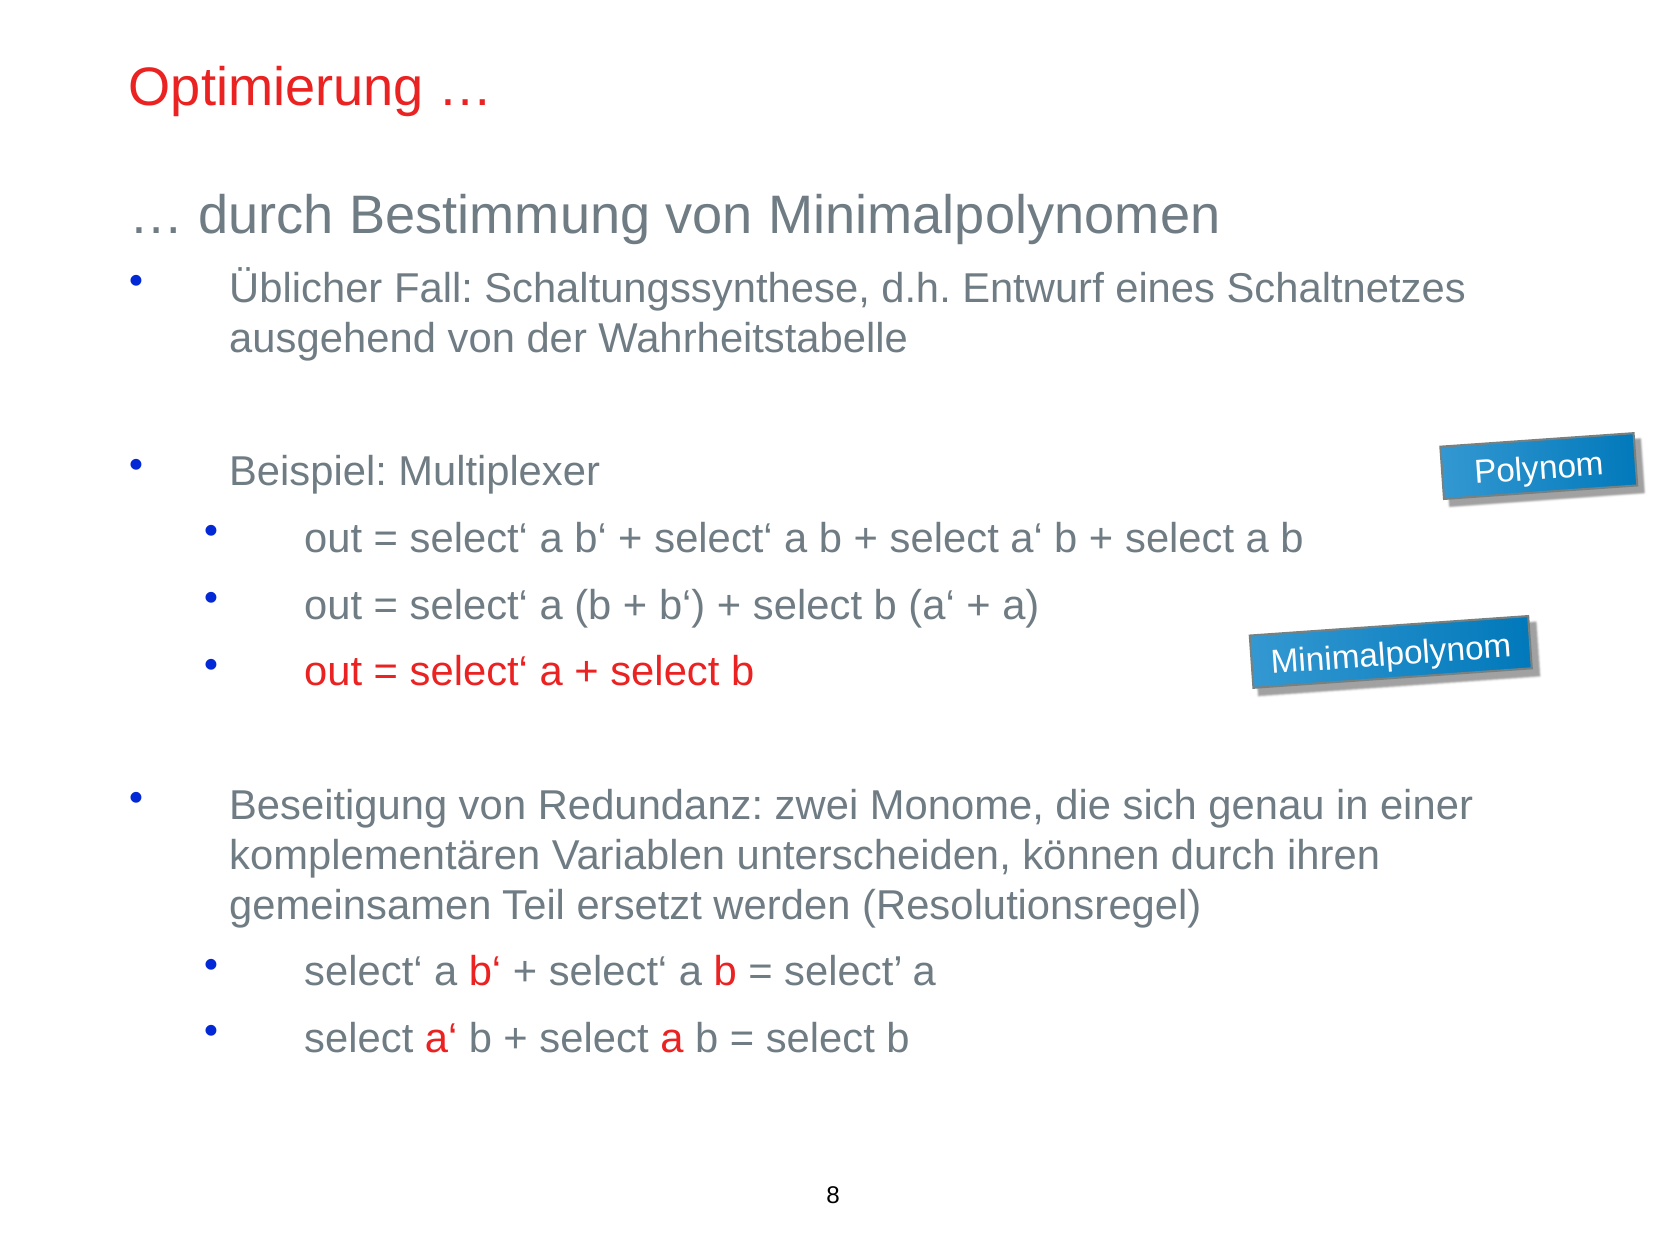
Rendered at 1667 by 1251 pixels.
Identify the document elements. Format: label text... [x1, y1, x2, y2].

slide_number 8 [811, 1172, 855, 1216]
text_box … durch Bestimmung von Minimalpolynomen Üblicher Fall: Schaltungssynthese, d.h. Entwurf eines Schaltnetzes ausgehend von der Wahrheitstabelle Beispiel: Multiplexer out = select‘ a b‘ + select‘ a b + select a‘ b + select a b out = select‘ a (b + b‘) + select b (a‘ + a) out = select‘ a + select b Beseitigung von Redundanz: zwei Monome, die sich genau in einer komplementären Variablen unterscheiden, können durch ihren gemeinsamen Teil ersetzt werden (Resolutionsregel) select‘ a b‘ + select‘ a b = select’ a select a‘ b + select a b = select b [129, 179, 1567, 1061]
text_box Polynom [1440, 433, 1638, 499]
text_box Minimalpolynom [1249, 616, 1532, 688]
title Optimierung … [121, 50, 1565, 179]
